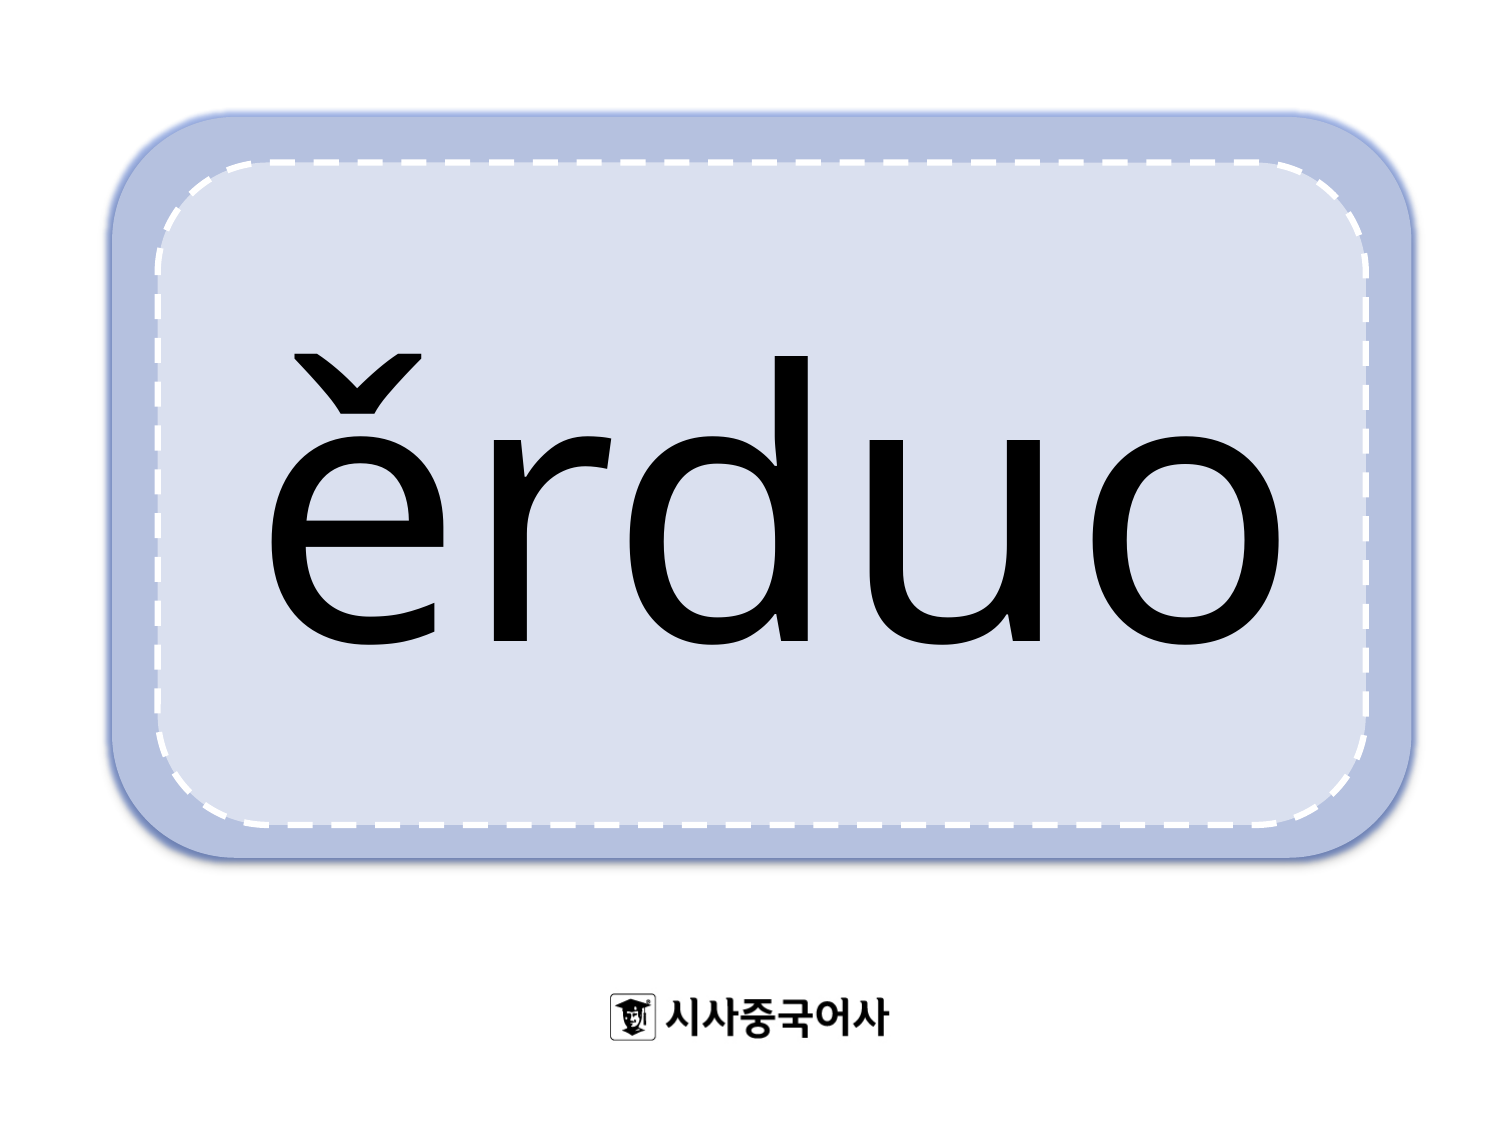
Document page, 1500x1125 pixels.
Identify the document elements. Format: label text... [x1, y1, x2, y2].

picture [602, 987, 898, 1047]
text_box ěrduo [171, 159, 1380, 823]
